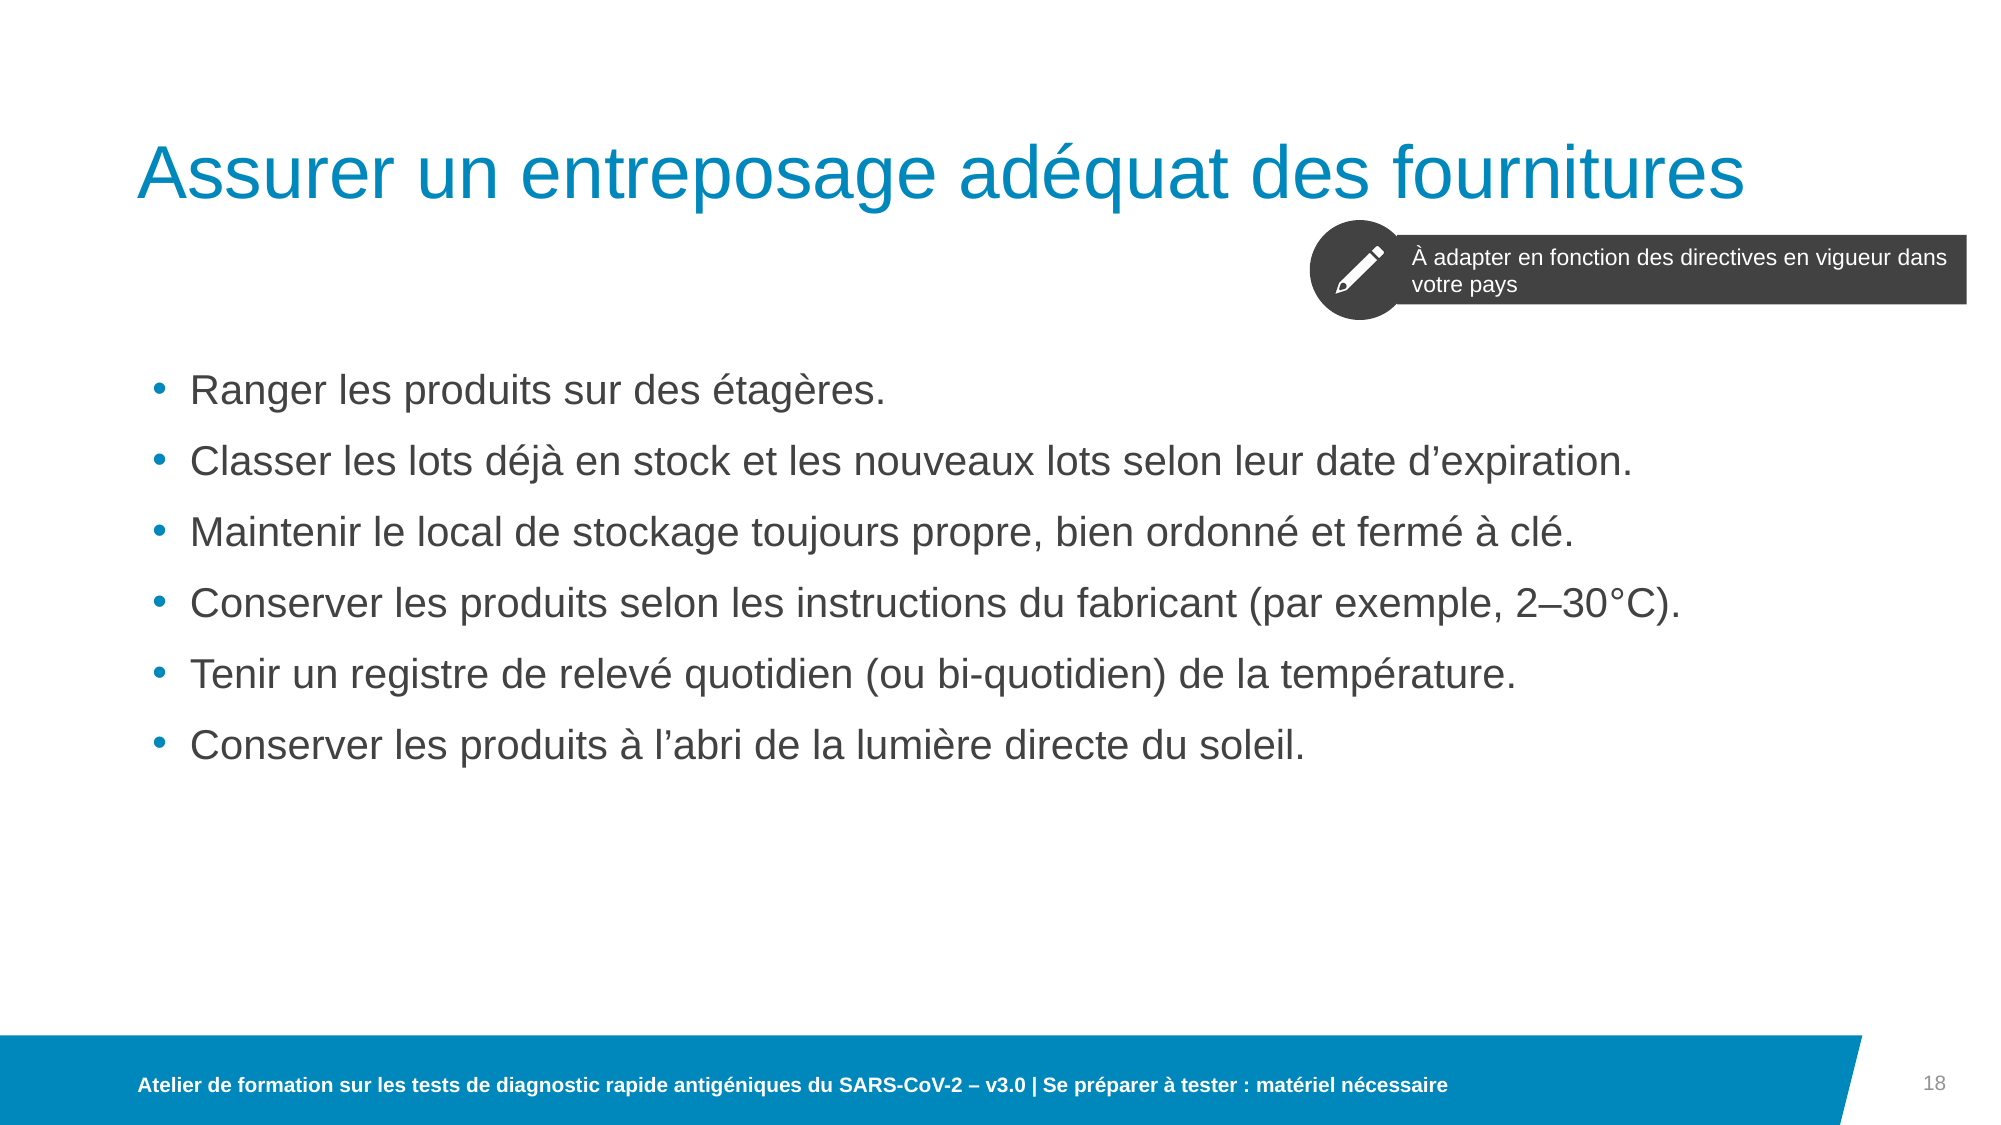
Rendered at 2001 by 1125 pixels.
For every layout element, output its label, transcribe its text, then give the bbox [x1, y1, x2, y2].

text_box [1310, 221, 1967, 319]
title Assurer un entreposage adéquat des fournitures [137, 59, 1863, 215]
slide_number 18 [1862, 1035, 1947, 1125]
list Ranger les produits sur des étagères. Classer les lots déjà en stock et les nouveaux lots selon leur date d’expiration. Maintenir le local de stockage toujours propre, bien ordonné et fermé à clé. Conserver les produits selon les instructions du fabricant (par exemple, 2–30°C). Tenir un registre de relevé quotidien (ou bi-quotidien) de la température. Conserver les produits à l’abri de la lumière directe du soleil. [137, 284, 1863, 1014]
footer Atelier de formation sur les tests de diagnostic rapide antigéniques du SARS-CoV-2 – v3.0 | Se préparer à tester : matériel nécessaire [137, 1042, 1536, 1125]
